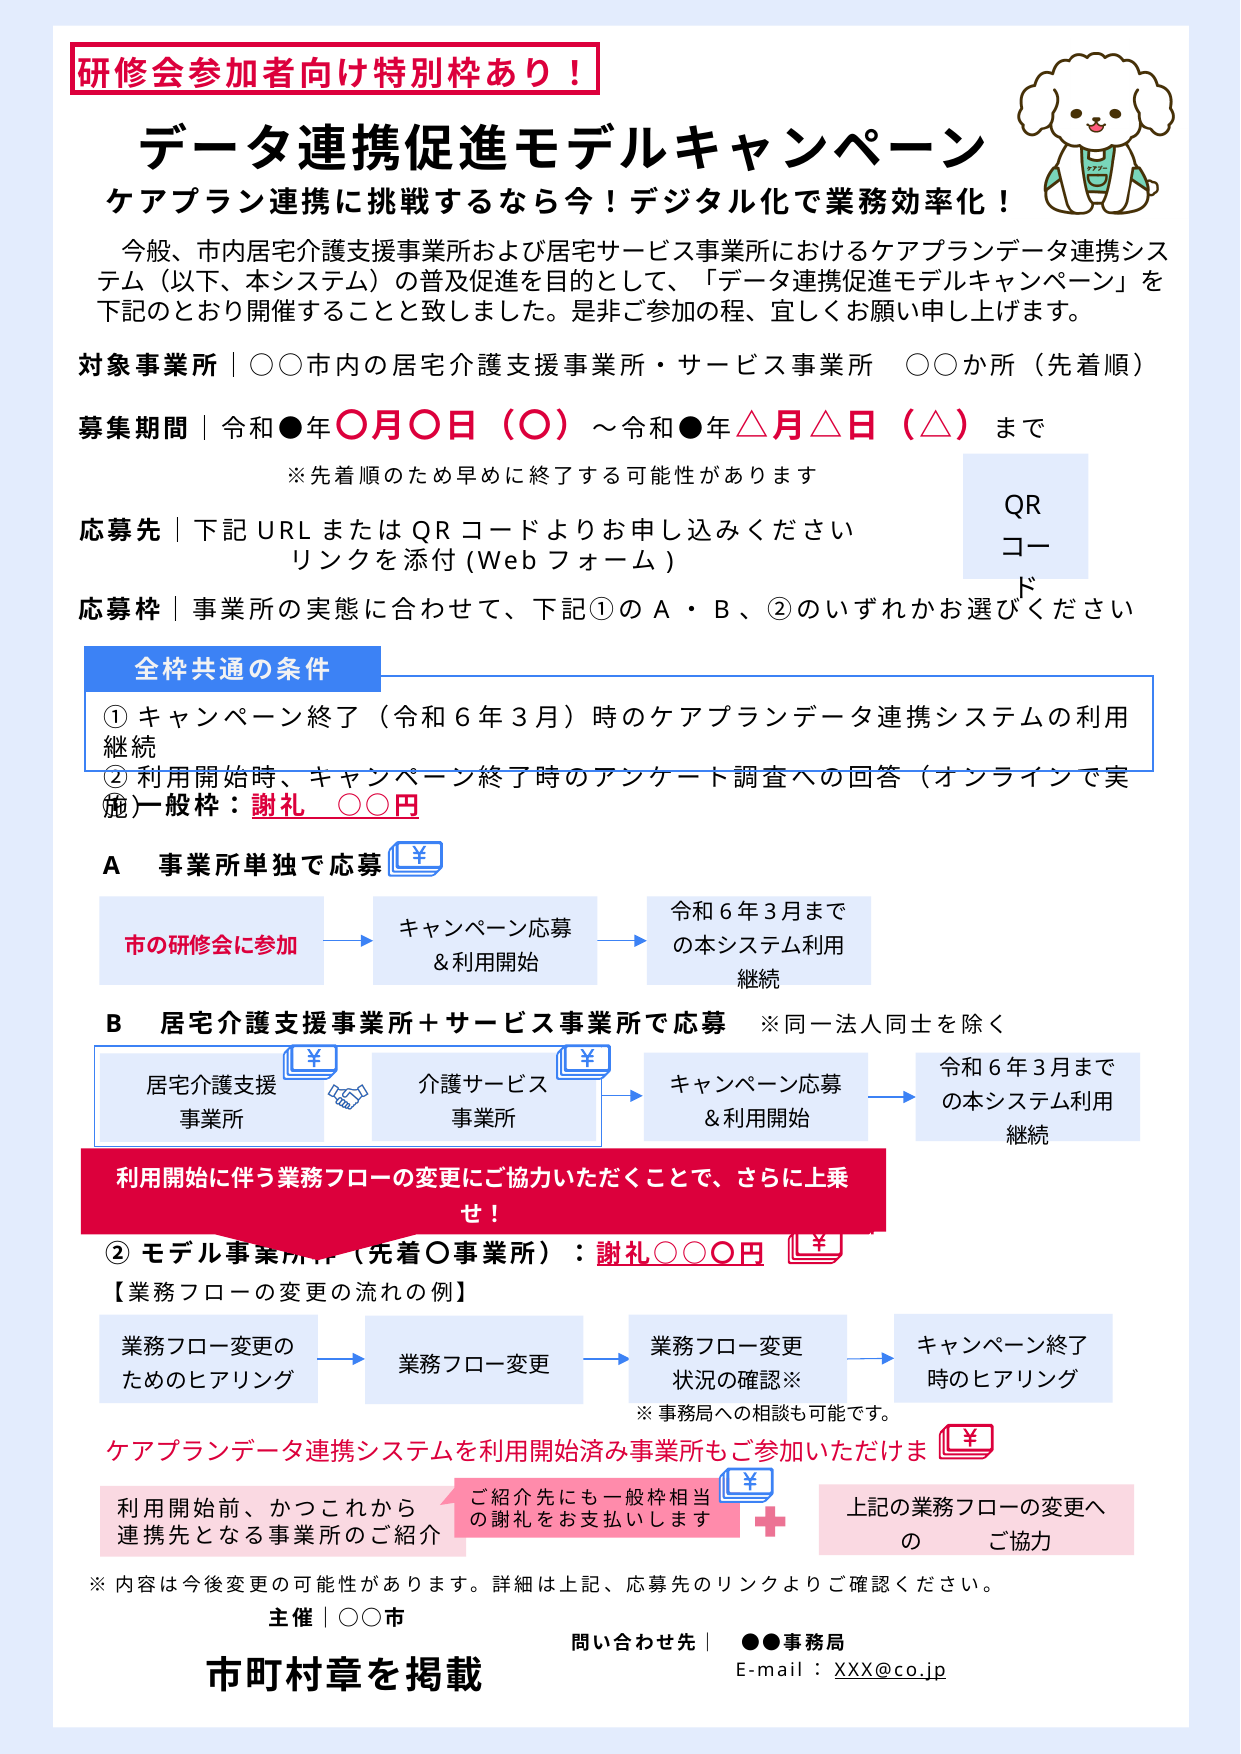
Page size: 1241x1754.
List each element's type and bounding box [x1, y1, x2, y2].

text_box [0, 0, 1241, 1754]
